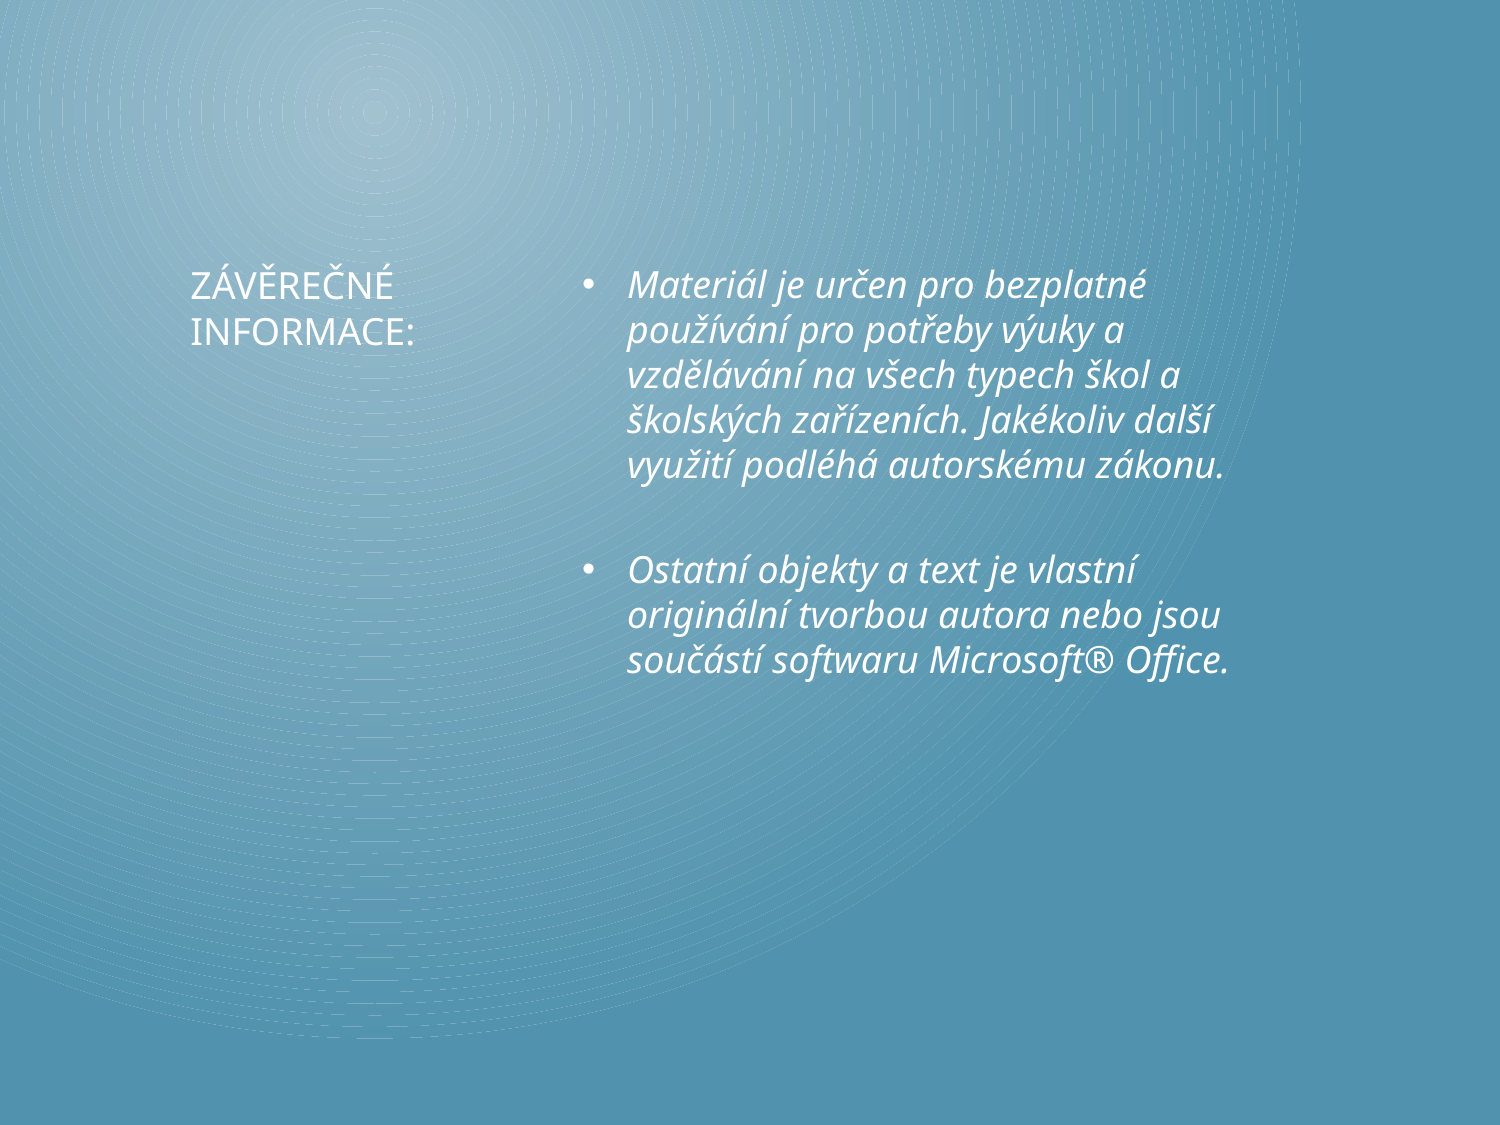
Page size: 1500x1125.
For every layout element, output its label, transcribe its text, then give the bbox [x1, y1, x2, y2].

list Materiál je určen pro bezplatné používání pro potřeby výuky a vzdělávání na všech typech škol a školských zařízeních. Jakékoliv další využití podléhá autorskému zákonu. Ostatní objekty a text je vlastní originální tvorbou autora nebo jsou součástí softwaru Microsoft® Office. [566, 253, 1260, 891]
title Závěrečné informace: [175, 254, 516, 580]
